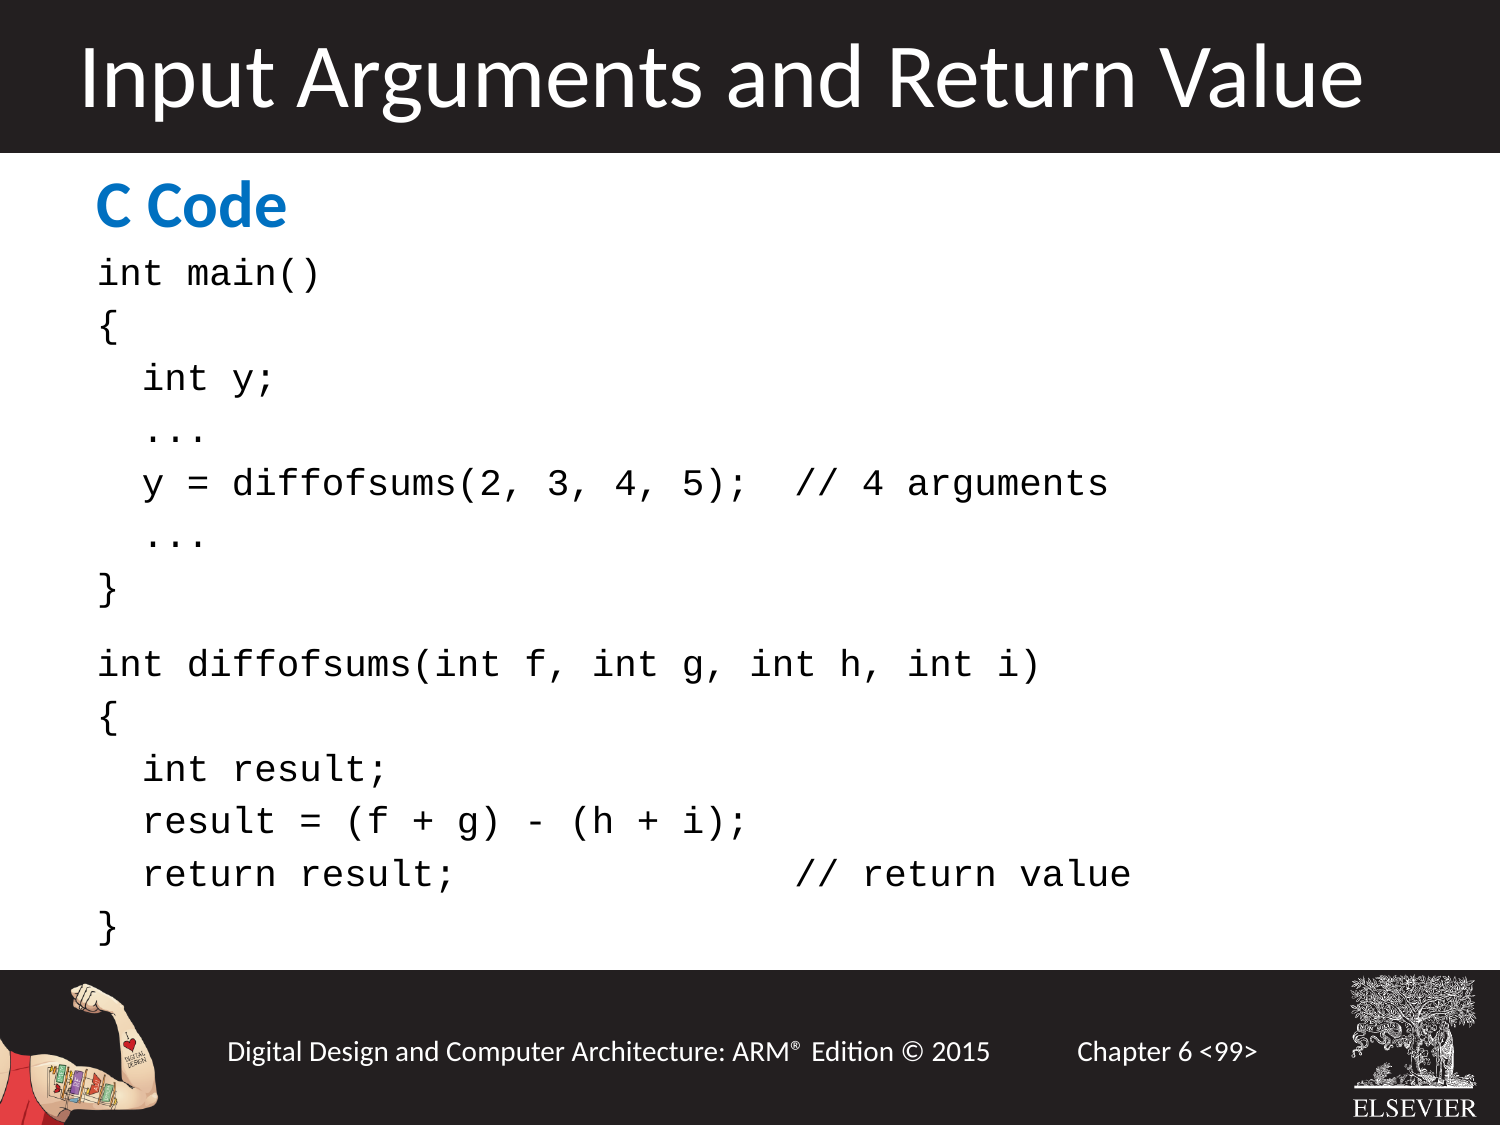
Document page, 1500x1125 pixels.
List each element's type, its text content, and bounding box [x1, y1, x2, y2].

picture [0, 979, 163, 1125]
text_box Input Arguments and Return Value [63, 8, 1488, 133]
text_box C Code int main() { int y; ... y = diffofsums(2, 3, 4, 5); // 4 arguments ... } int diffofsums(int f, int g, int h, int i) { int result; result = (f + g) - (h + i); return result; // return value } [82, 153, 1408, 1003]
picture [1350, 974, 1477, 1117]
text_box [112, 187, 1438, 1038]
